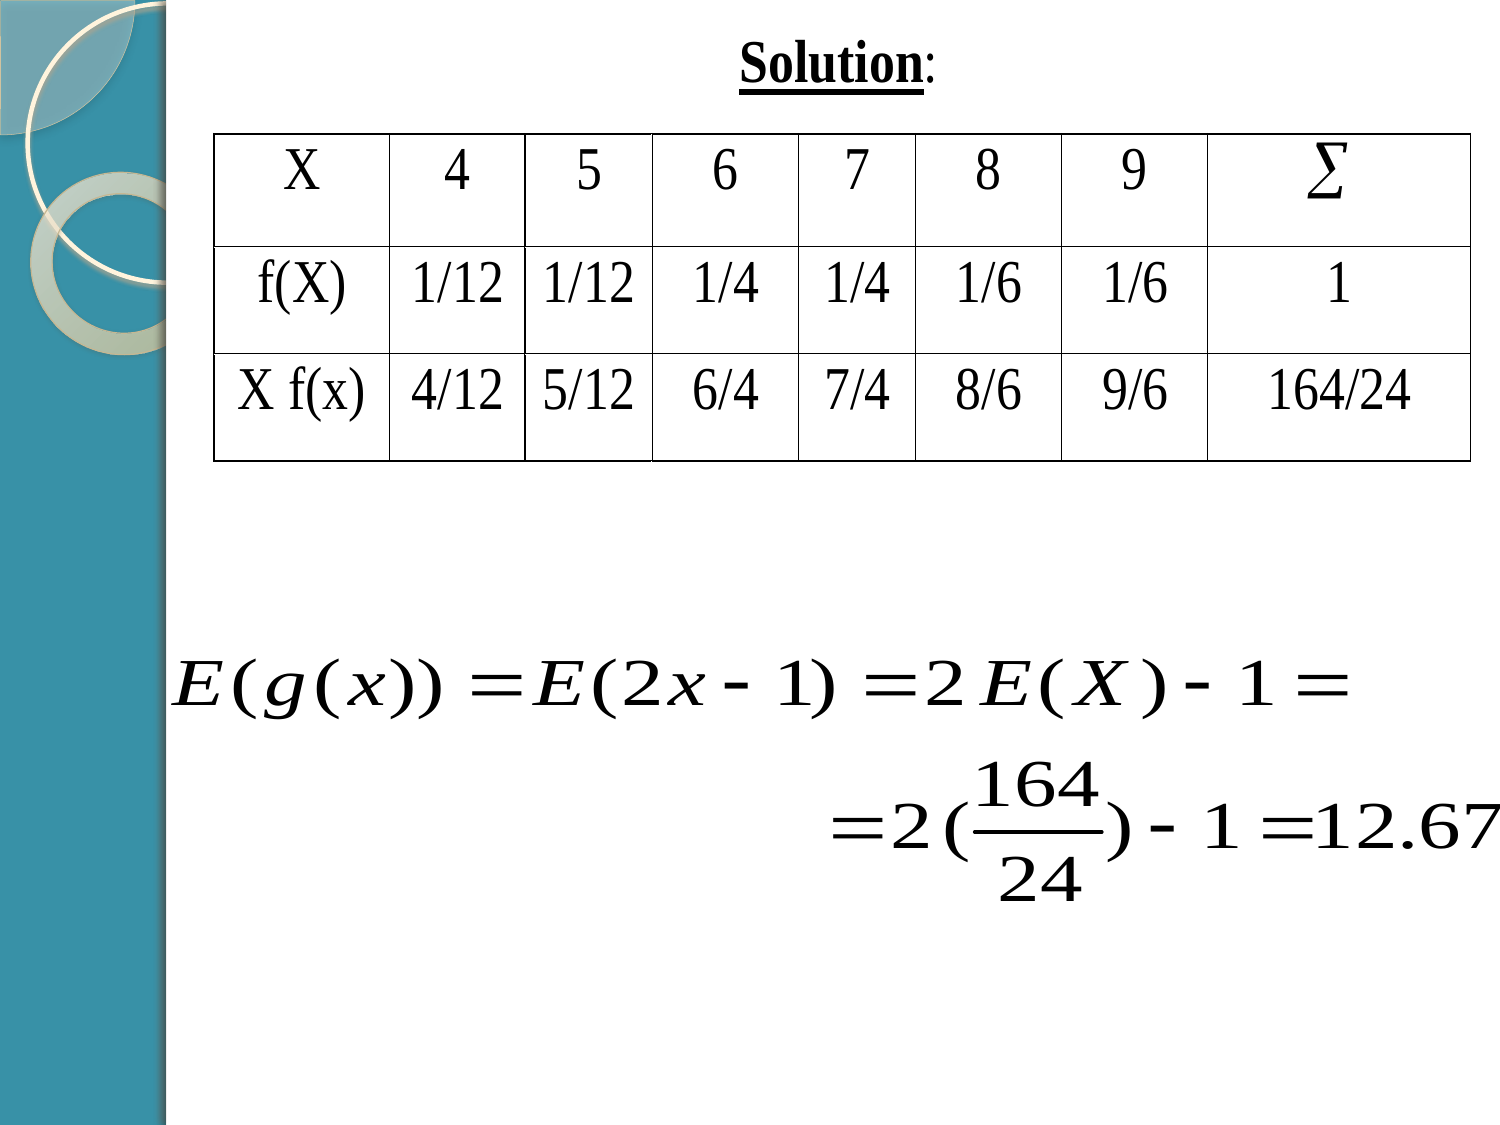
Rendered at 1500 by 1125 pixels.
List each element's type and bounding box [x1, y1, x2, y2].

text_box [95, 27, 1500, 680]
text_box [125, 645, 1500, 915]
